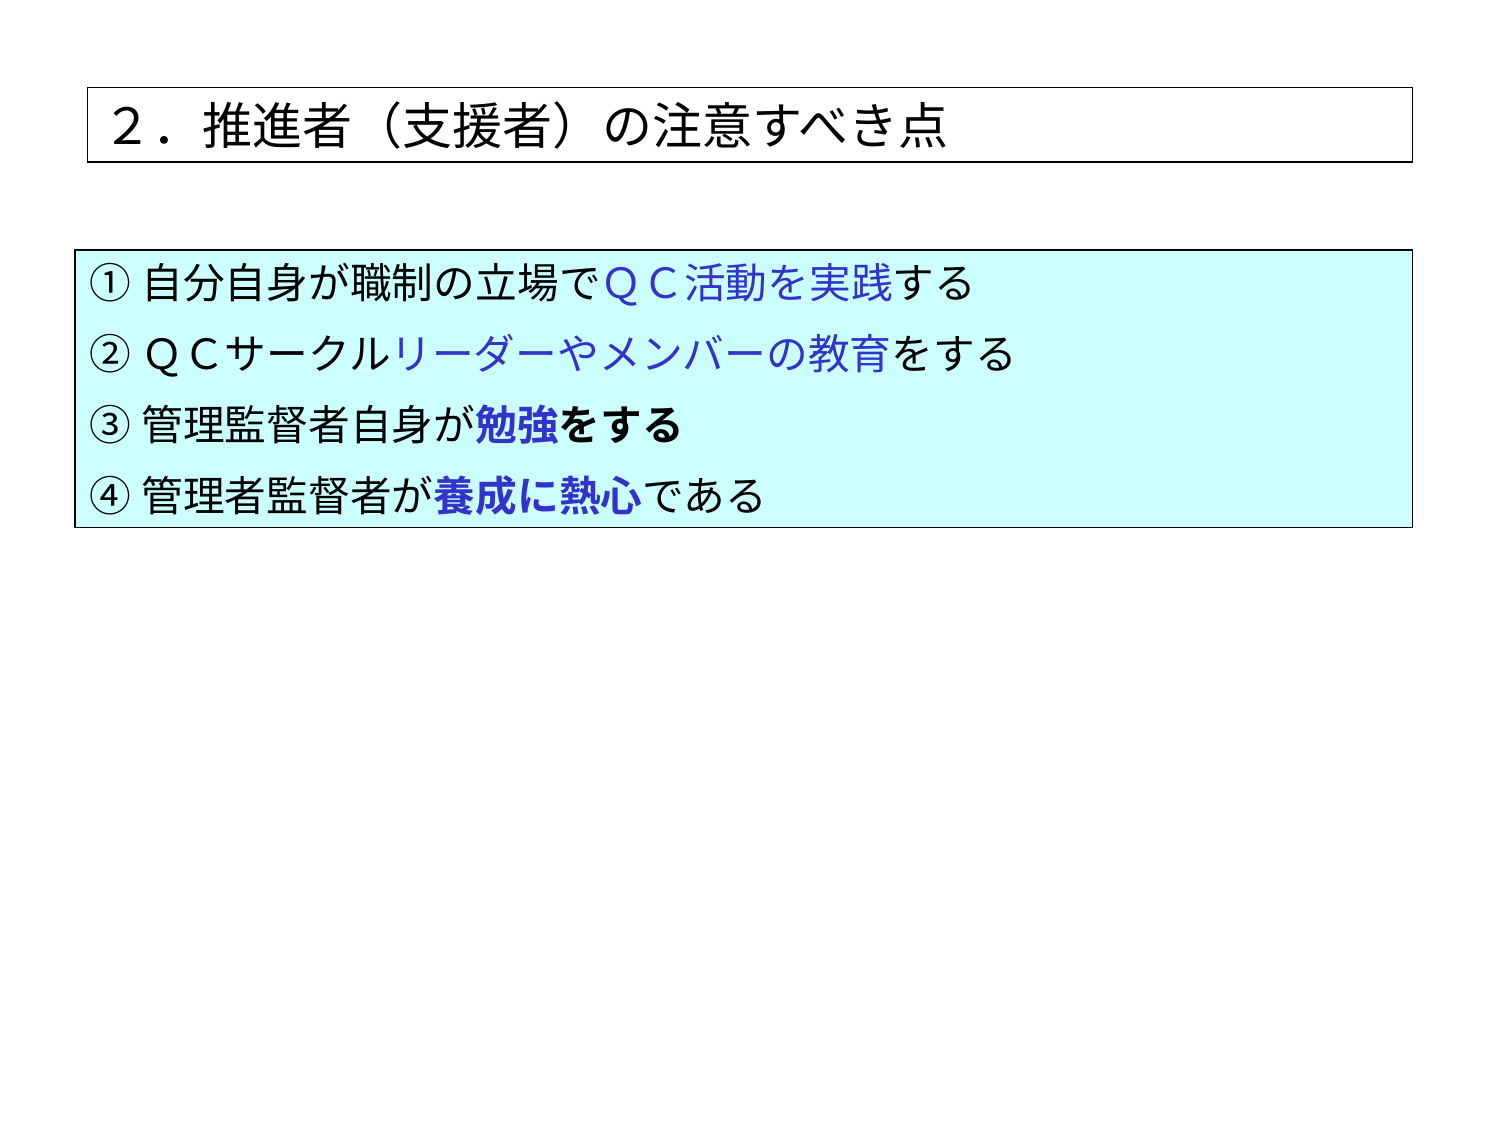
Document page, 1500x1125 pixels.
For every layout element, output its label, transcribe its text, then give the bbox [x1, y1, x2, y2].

text_box ２．推進者（支援者）の注意すべき点 [87, 87, 1413, 163]
text_box ①自分自身が職制の立場でＱＣ活動を実践する ②ＱＣサークルリーダーやメンバーの教育をする ③管理監督者自身が勉強をする ④管理者監督者が養成に熱心である [74, 249, 1413, 528]
